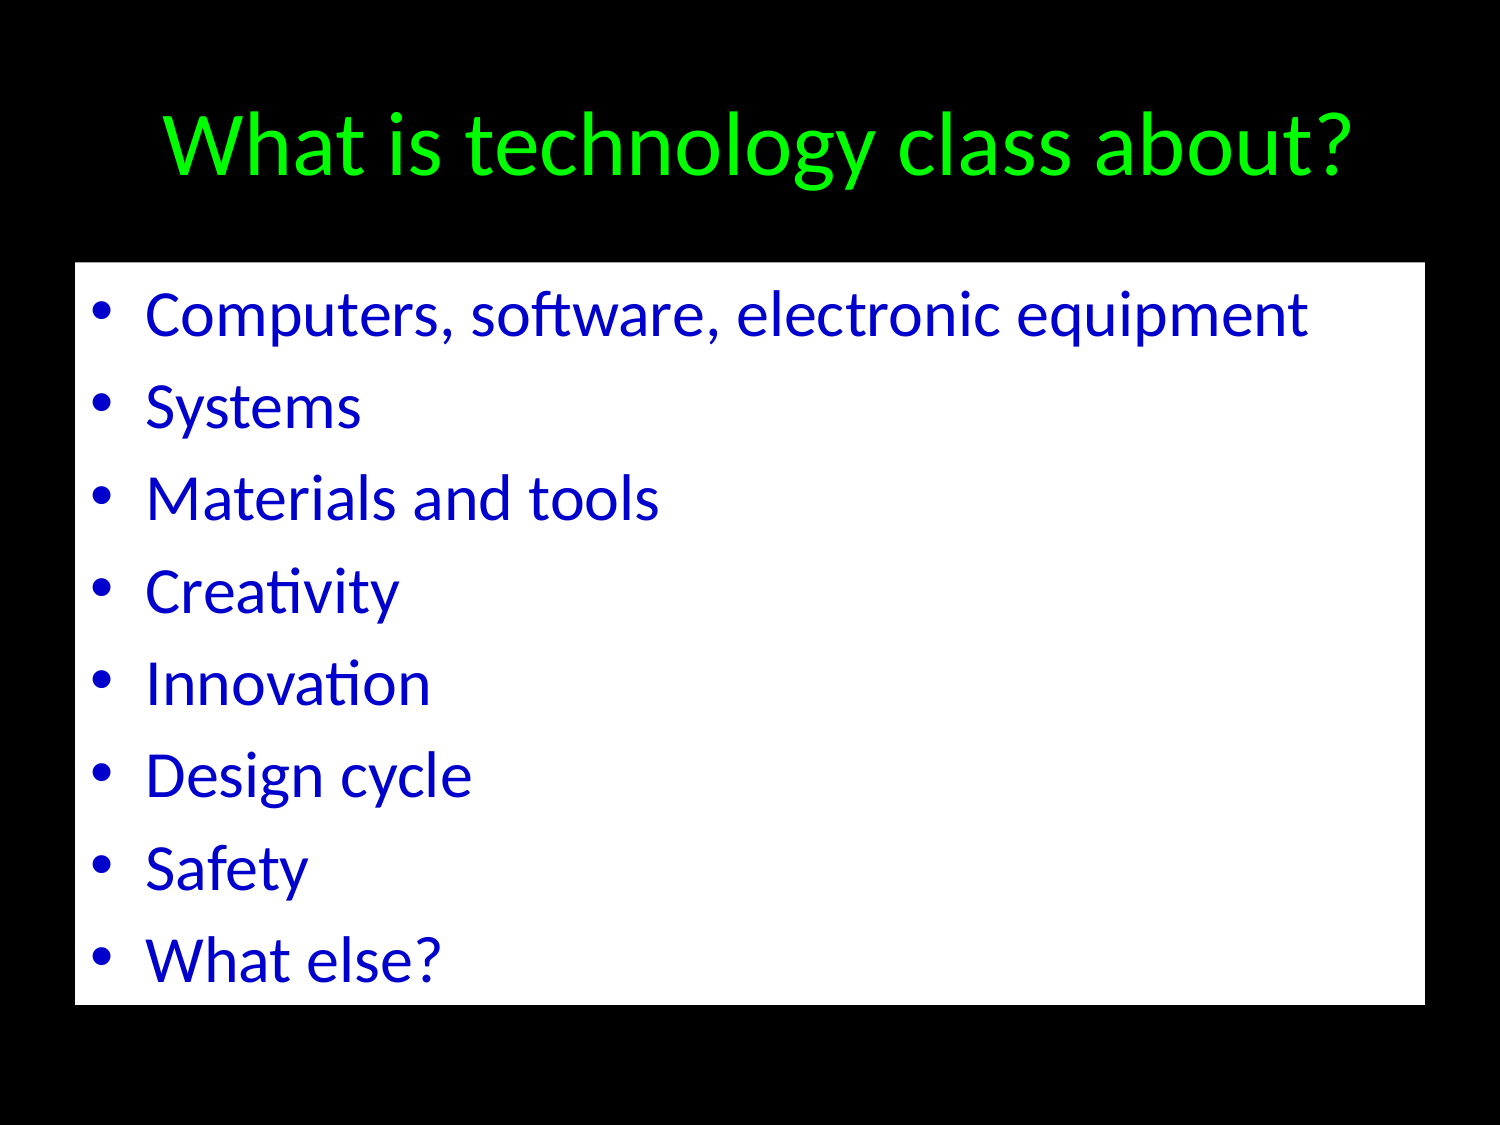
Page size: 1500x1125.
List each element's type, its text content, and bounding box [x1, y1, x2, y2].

list Computers, software, electronic equipment Systems Materials and tools Creativity Innovation Design cycle Safety What else? [75, 262, 1425, 1005]
title What is technology class about? [75, 45, 1425, 233]
